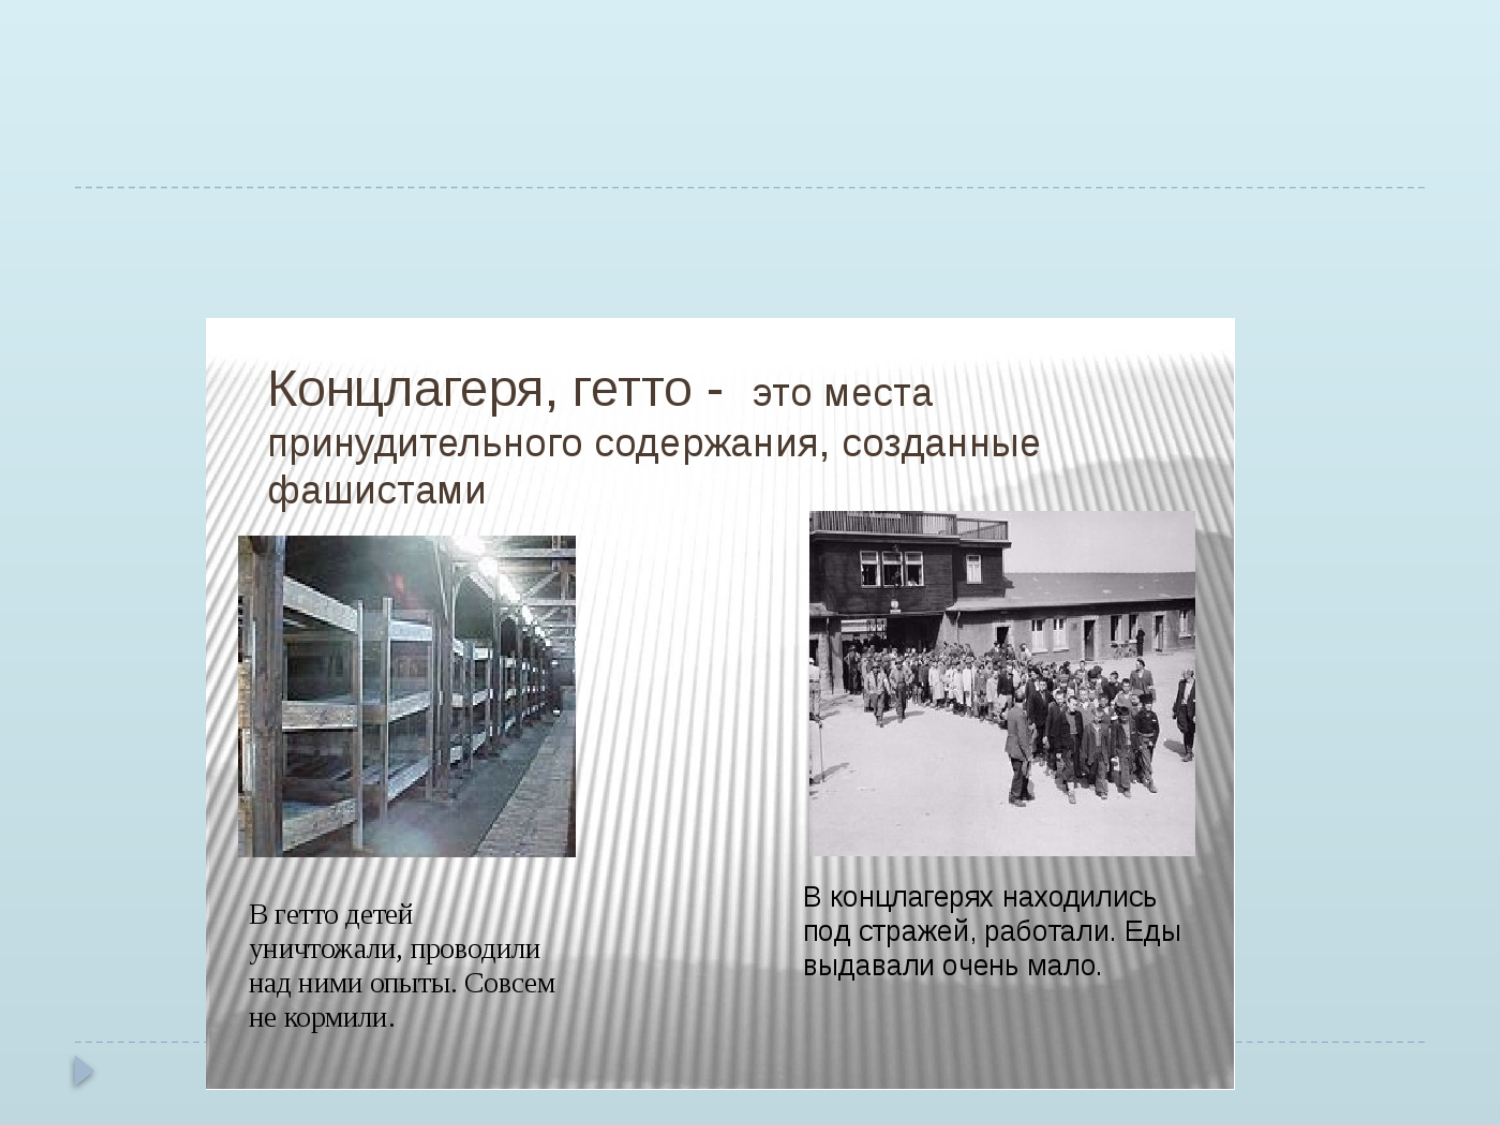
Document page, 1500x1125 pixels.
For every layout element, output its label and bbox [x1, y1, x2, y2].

list [206, 318, 1235, 1090]
